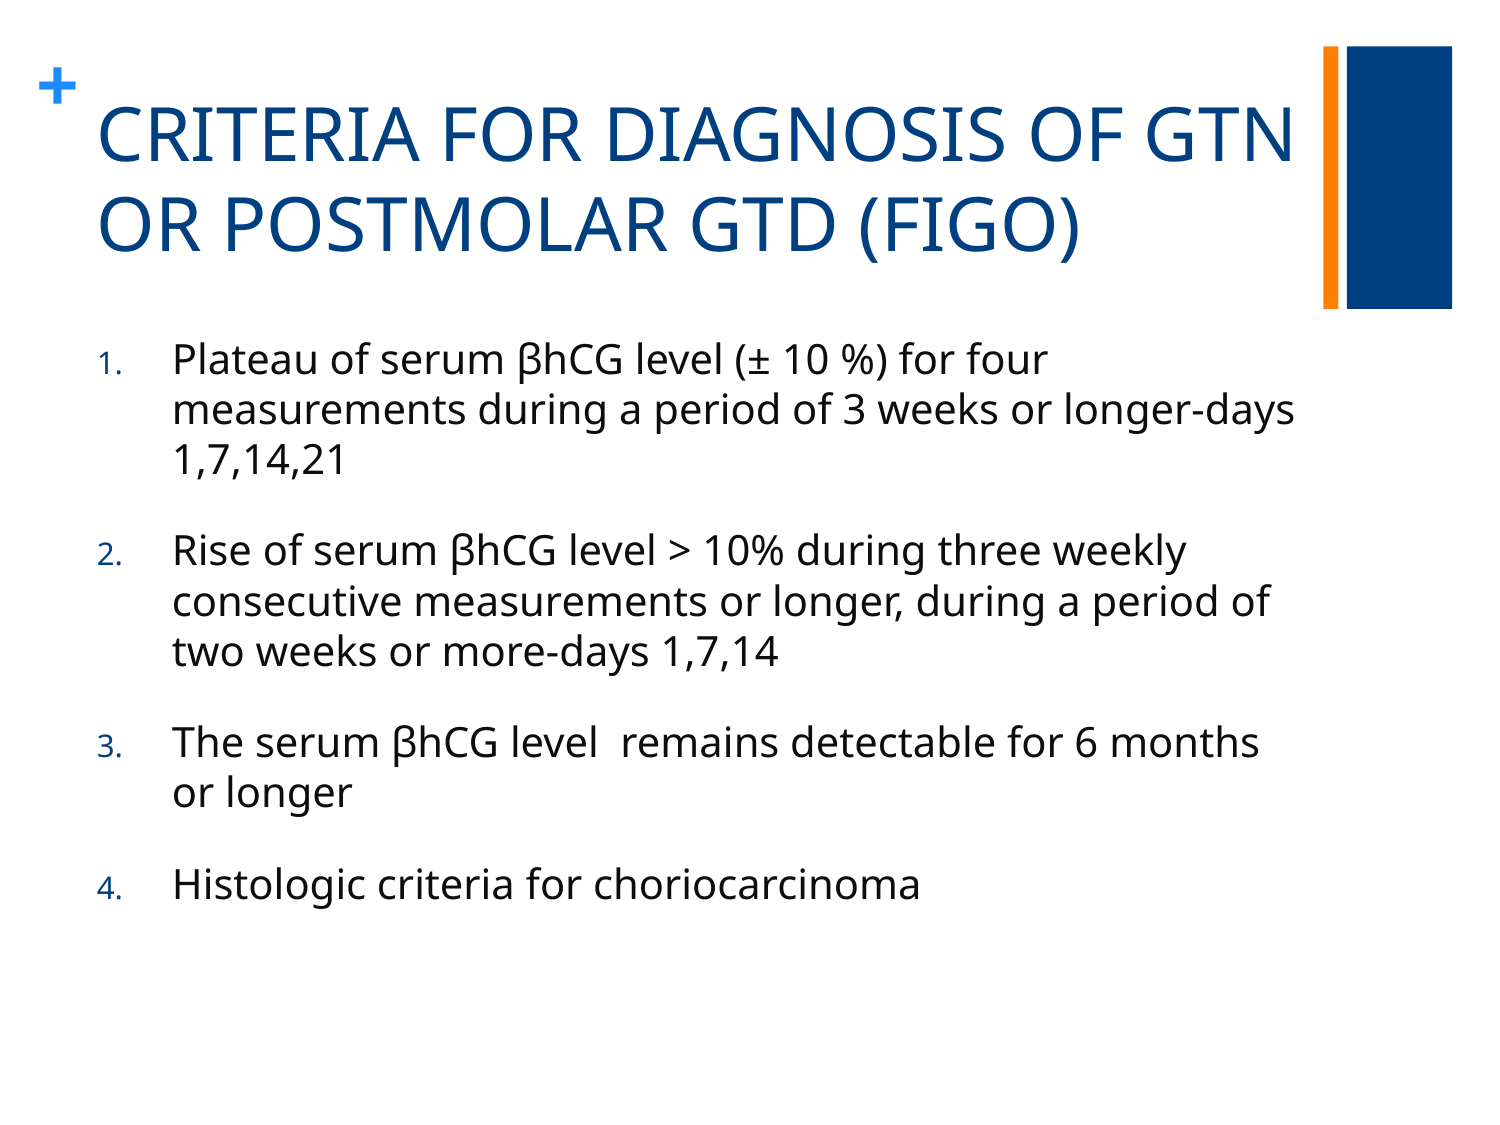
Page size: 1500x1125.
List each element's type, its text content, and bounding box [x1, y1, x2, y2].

title CRITERIA FOR DIAGNOSIS OF GTN OR POSTMOLAR GTD (FIGO) [81, 79, 1322, 263]
list Plateau of serum βhCG level (± 10 %) for four measurements during a period of 3 weeks or longer-days 1,7,14,21 Rise of serum βhCG level > 10% during three weekly consecutive measurements or longer, during a period of two weeks or more-days 1,7,14 The serum βhCG level remains detectable for 6 months or longer Histologic criteria for choriocarcinoma [81, 324, 1322, 1005]
